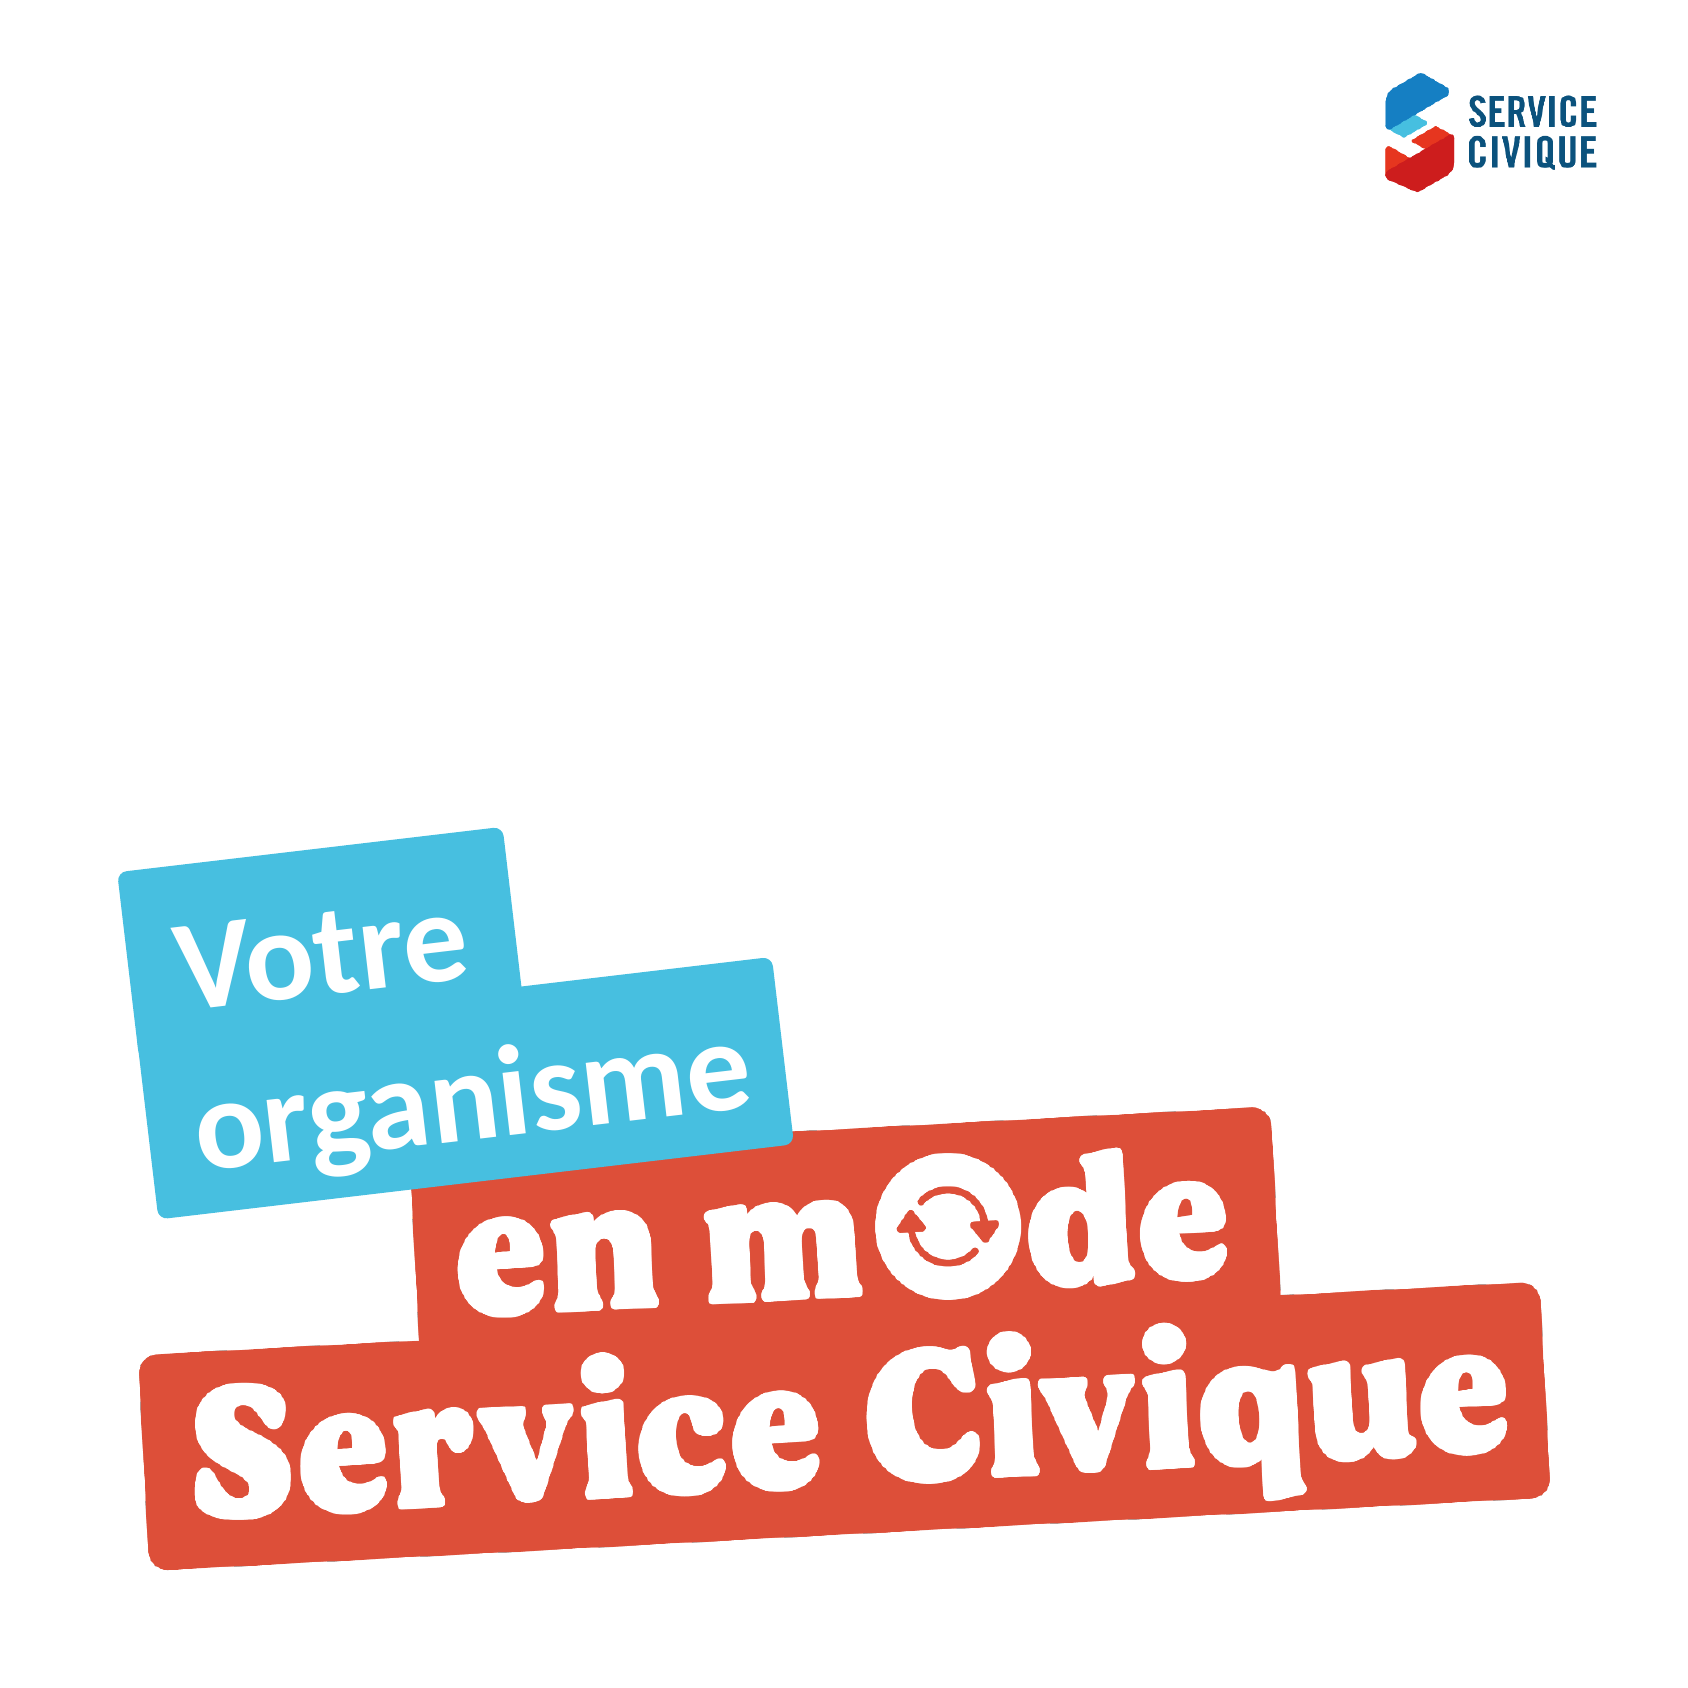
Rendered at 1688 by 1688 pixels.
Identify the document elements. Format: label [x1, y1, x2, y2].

text_box [127, 836, 785, 1211]
picture [0, 0, 1688, 1688]
